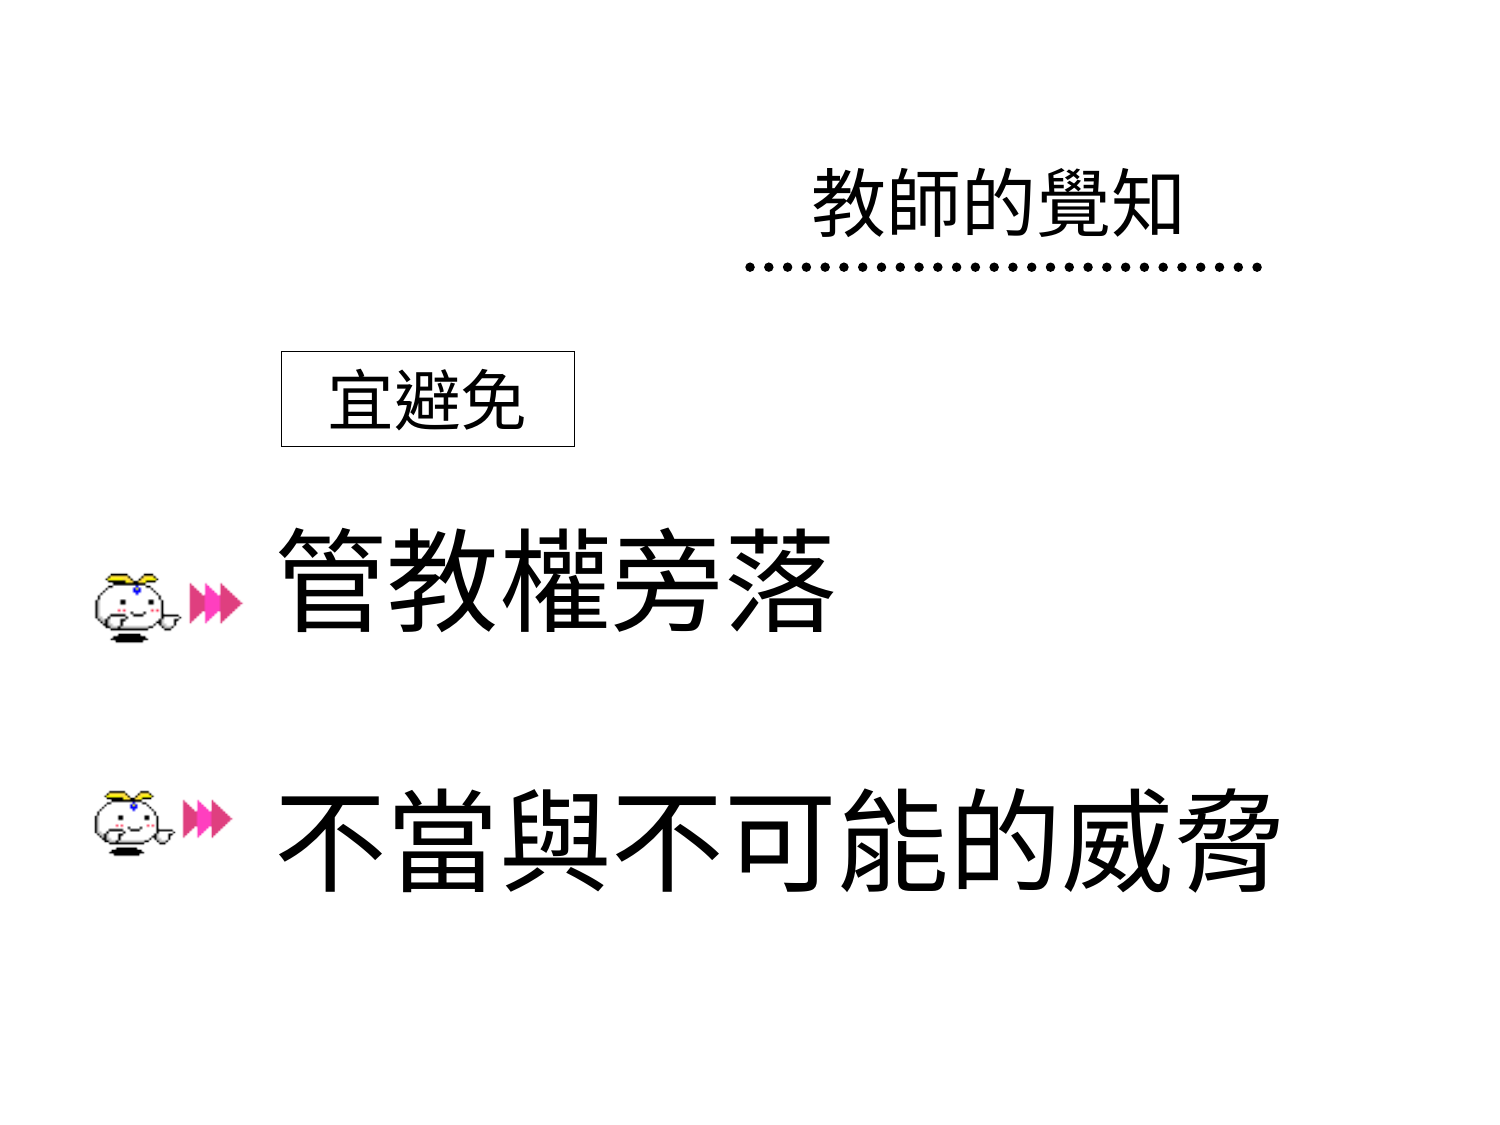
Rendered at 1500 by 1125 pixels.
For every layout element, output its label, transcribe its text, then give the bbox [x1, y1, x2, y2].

text_box 不當與不可能的威脅 [259, 763, 1388, 913]
picture [88, 562, 255, 647]
text_box 管教權旁落 [259, 503, 857, 654]
picture [88, 780, 243, 859]
text_box 宜避免 [281, 351, 575, 447]
text_box 教師的覺知 [797, 148, 1294, 254]
